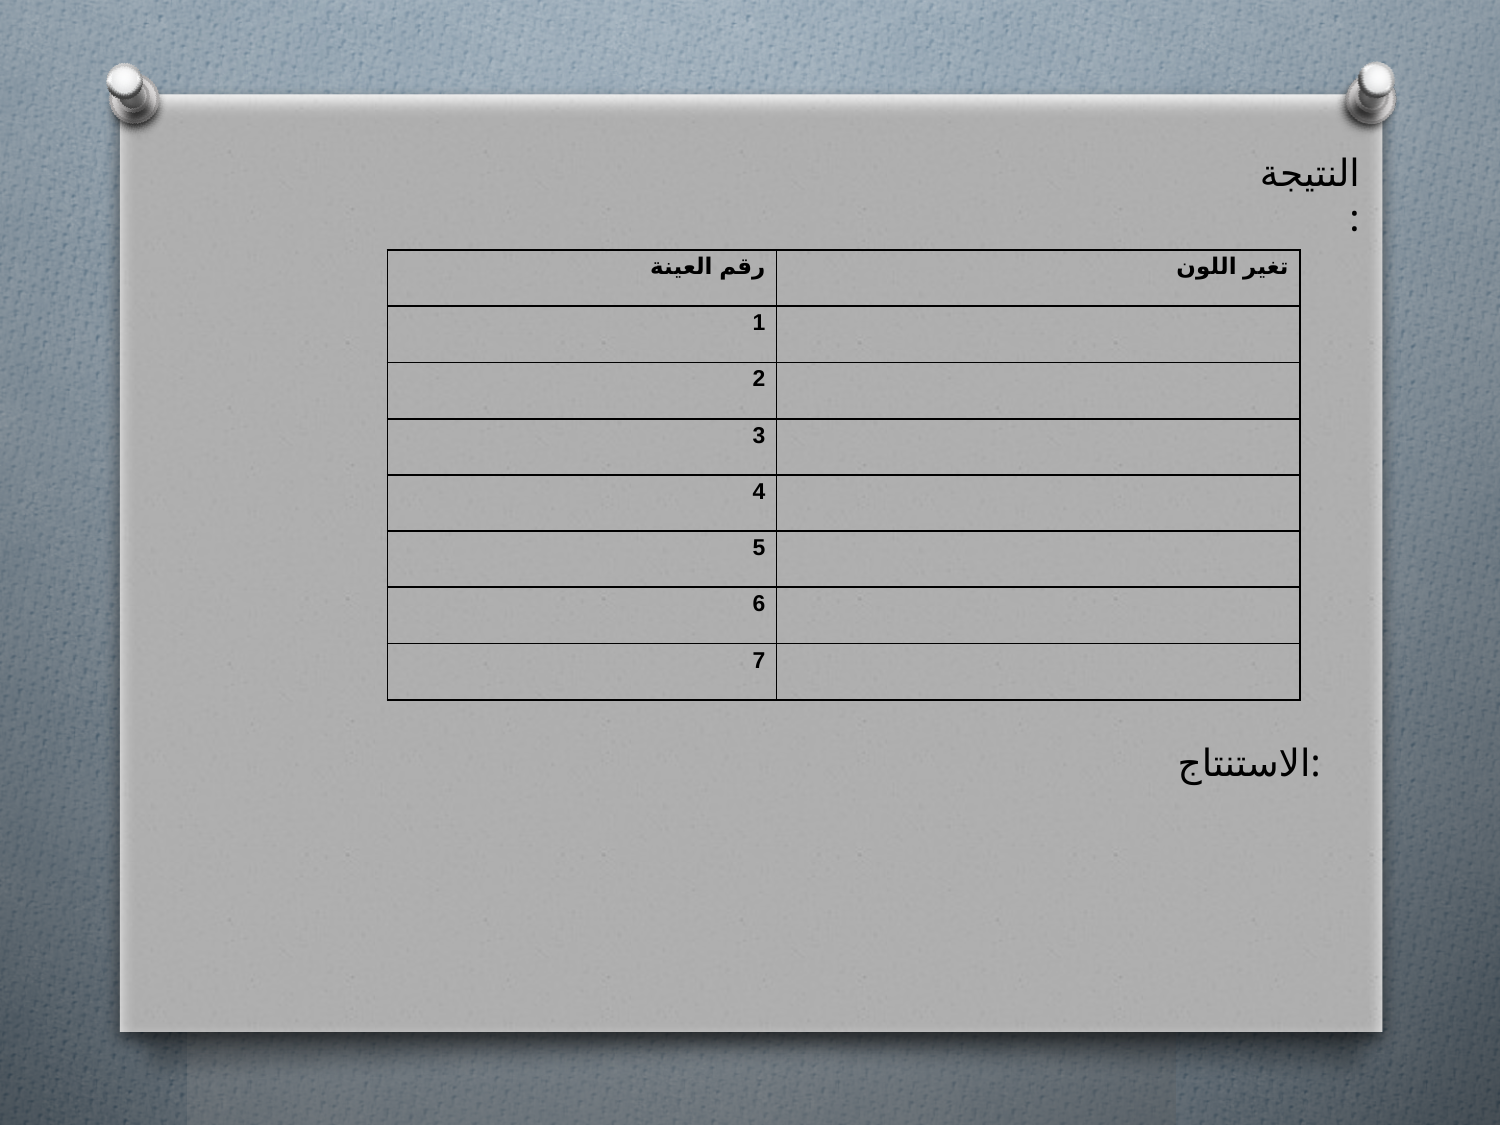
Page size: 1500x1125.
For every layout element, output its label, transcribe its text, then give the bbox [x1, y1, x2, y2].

picture [1317, 35, 1439, 147]
table_header رقم العينة [388, 251, 776, 305]
title النتيجة: [1237, 125, 1375, 263]
table_cell [777, 420, 1299, 474]
table_cell [777, 476, 1299, 530]
text_box الاستنتاج: [1162, 732, 1355, 792]
table_cell [777, 588, 1299, 643]
table_cell 3 [388, 420, 776, 474]
table_cell [777, 532, 1299, 586]
table_cell 7 [388, 644, 776, 699]
picture [75, 29, 198, 153]
table_cell 6 [388, 588, 776, 643]
table_cell 5 [388, 532, 776, 586]
table_cell [777, 363, 1299, 418]
table_header تغير اللون [777, 251, 1299, 305]
table_cell 4 [388, 476, 776, 530]
table_cell 2 [388, 363, 776, 418]
table_cell [777, 644, 1299, 699]
table_cell [777, 307, 1299, 362]
table_cell 1 [388, 307, 776, 362]
